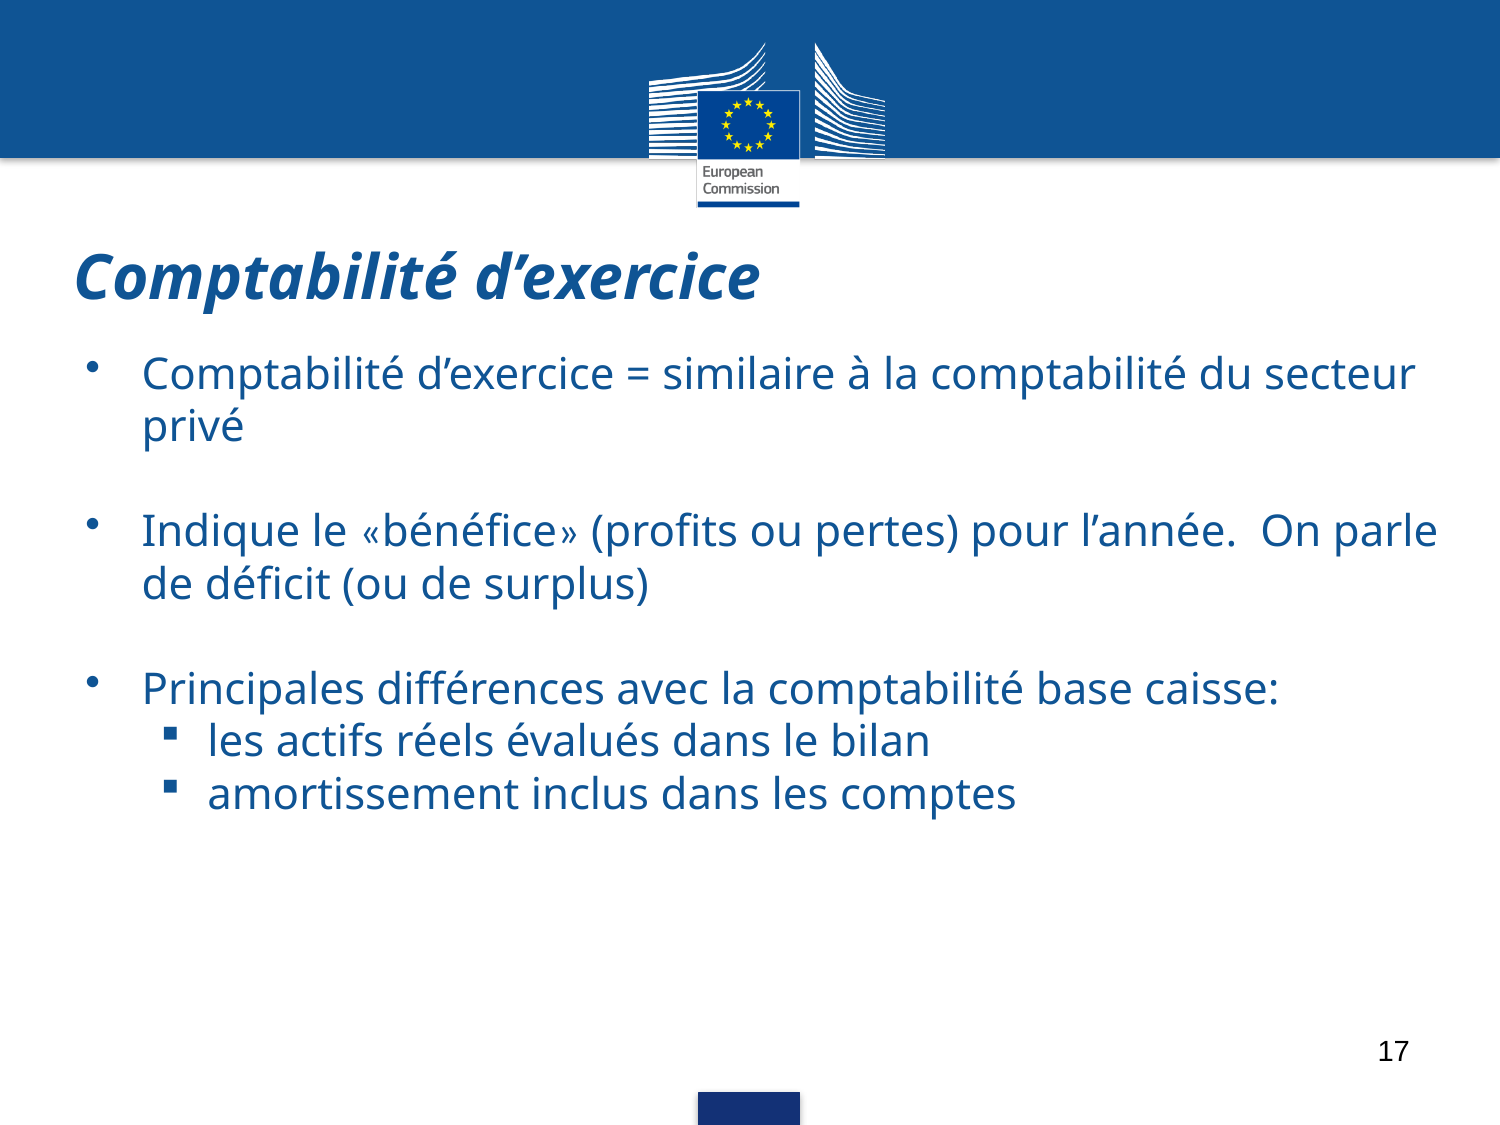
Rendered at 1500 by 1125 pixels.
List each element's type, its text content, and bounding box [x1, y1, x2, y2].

list Comptabilité d’exercice = similaire à la comptabilité du secteur privé Indique le «bénéfice» (profits ou pertes) pour l’année. On parle de déficit (ou de surplus) Principales différences avec la comptabilité base caisse: les actifs réels évalués dans le bilan amortissement inclus dans les comptes [70, 351, 1500, 900]
slide_number 17 [1074, 1024, 1426, 1103]
title Comptabilité d’exercice [0, 198, 1500, 351]
picture [649, 42, 885, 198]
